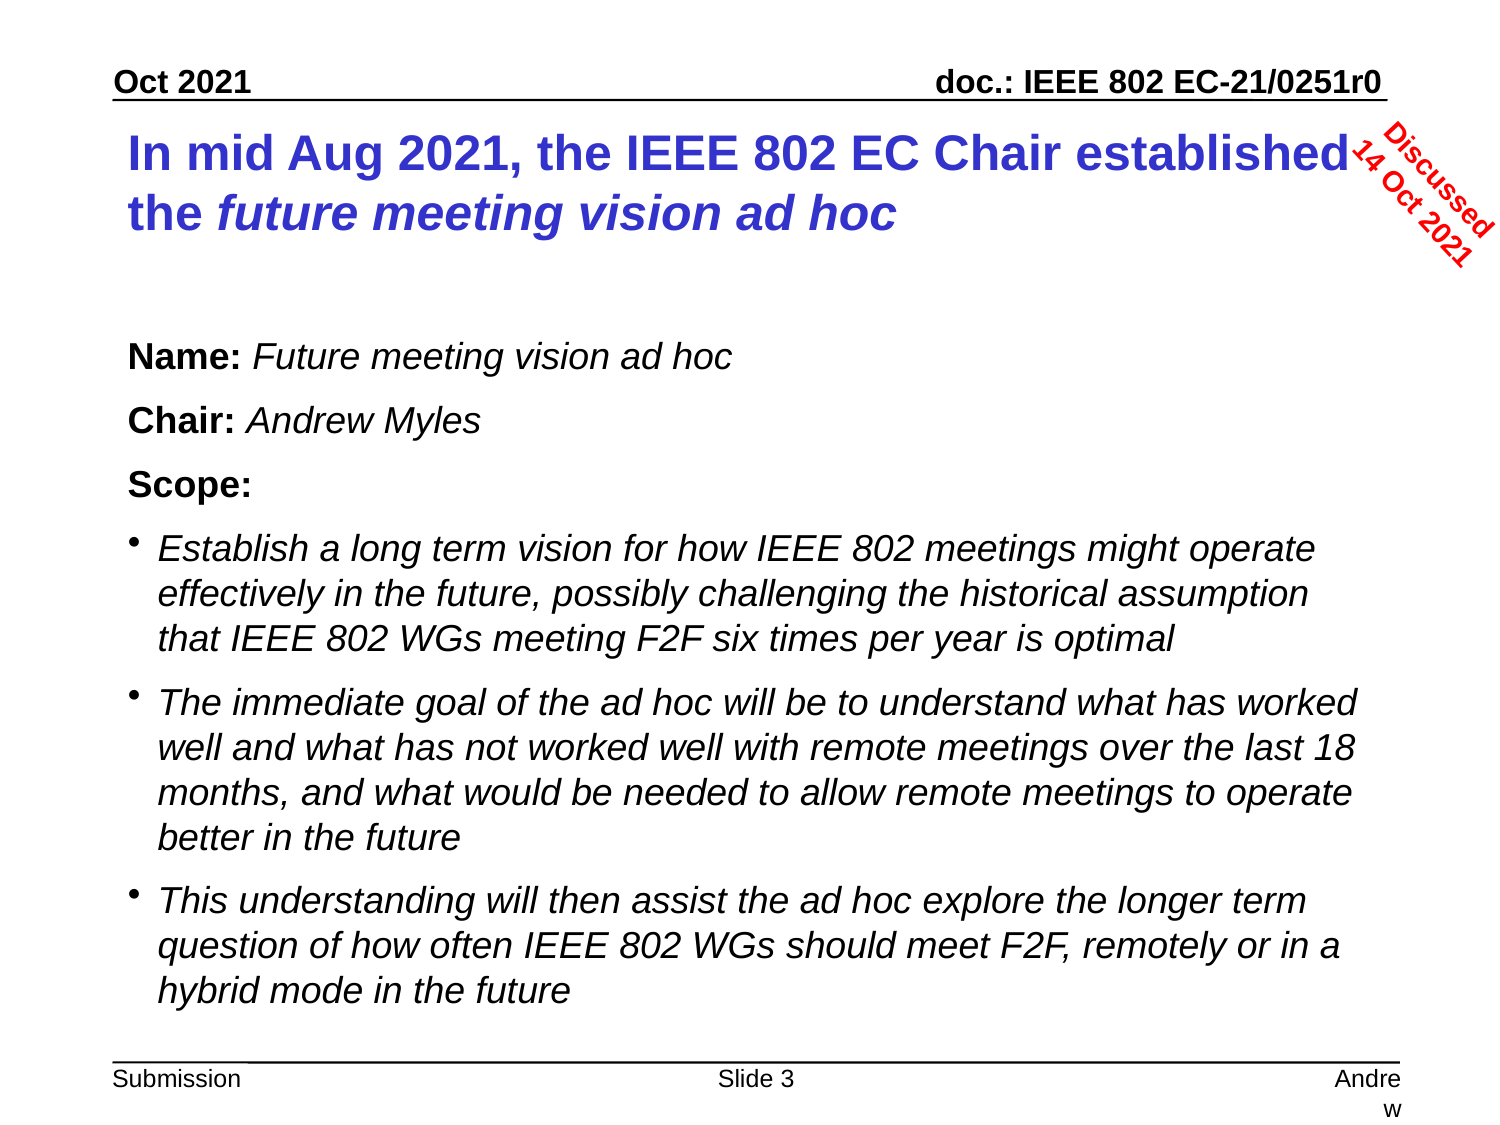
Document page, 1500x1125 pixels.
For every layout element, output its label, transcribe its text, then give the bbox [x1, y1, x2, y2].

list Name: Future meeting vision ad hoc Chair: Andrew Myles Scope: Establish a long term vision for how IEEE 802 meetings might operate effectively in the future, possibly challenging the historical assumption that IEEE 802 WGs meeting F2F six times per year is optimal The immediate goal of the ad hoc will be to understand what has worked well and what has not worked well with remote meetings over the last 18 months, and what would be needed to allow remote meetings to operate better in the future This understanding will then assist the ad hoc explore the longer term question of how often IEEE 802 WGs should meet F2F, remotely or in a hybrid mode in the future [112, 324, 1388, 1000]
title In mid Aug 2021, the IEEE 802 EC Chair established the future meeting vision ad hoc [112, 112, 1388, 288]
slide_number Slide 3 [709, 1061, 803, 1093]
footer Andrew Myles, Cisco [1320, 1061, 1402, 1093]
text_box Discussed 14 Oct 2021 [1312, 87, 1500, 308]
